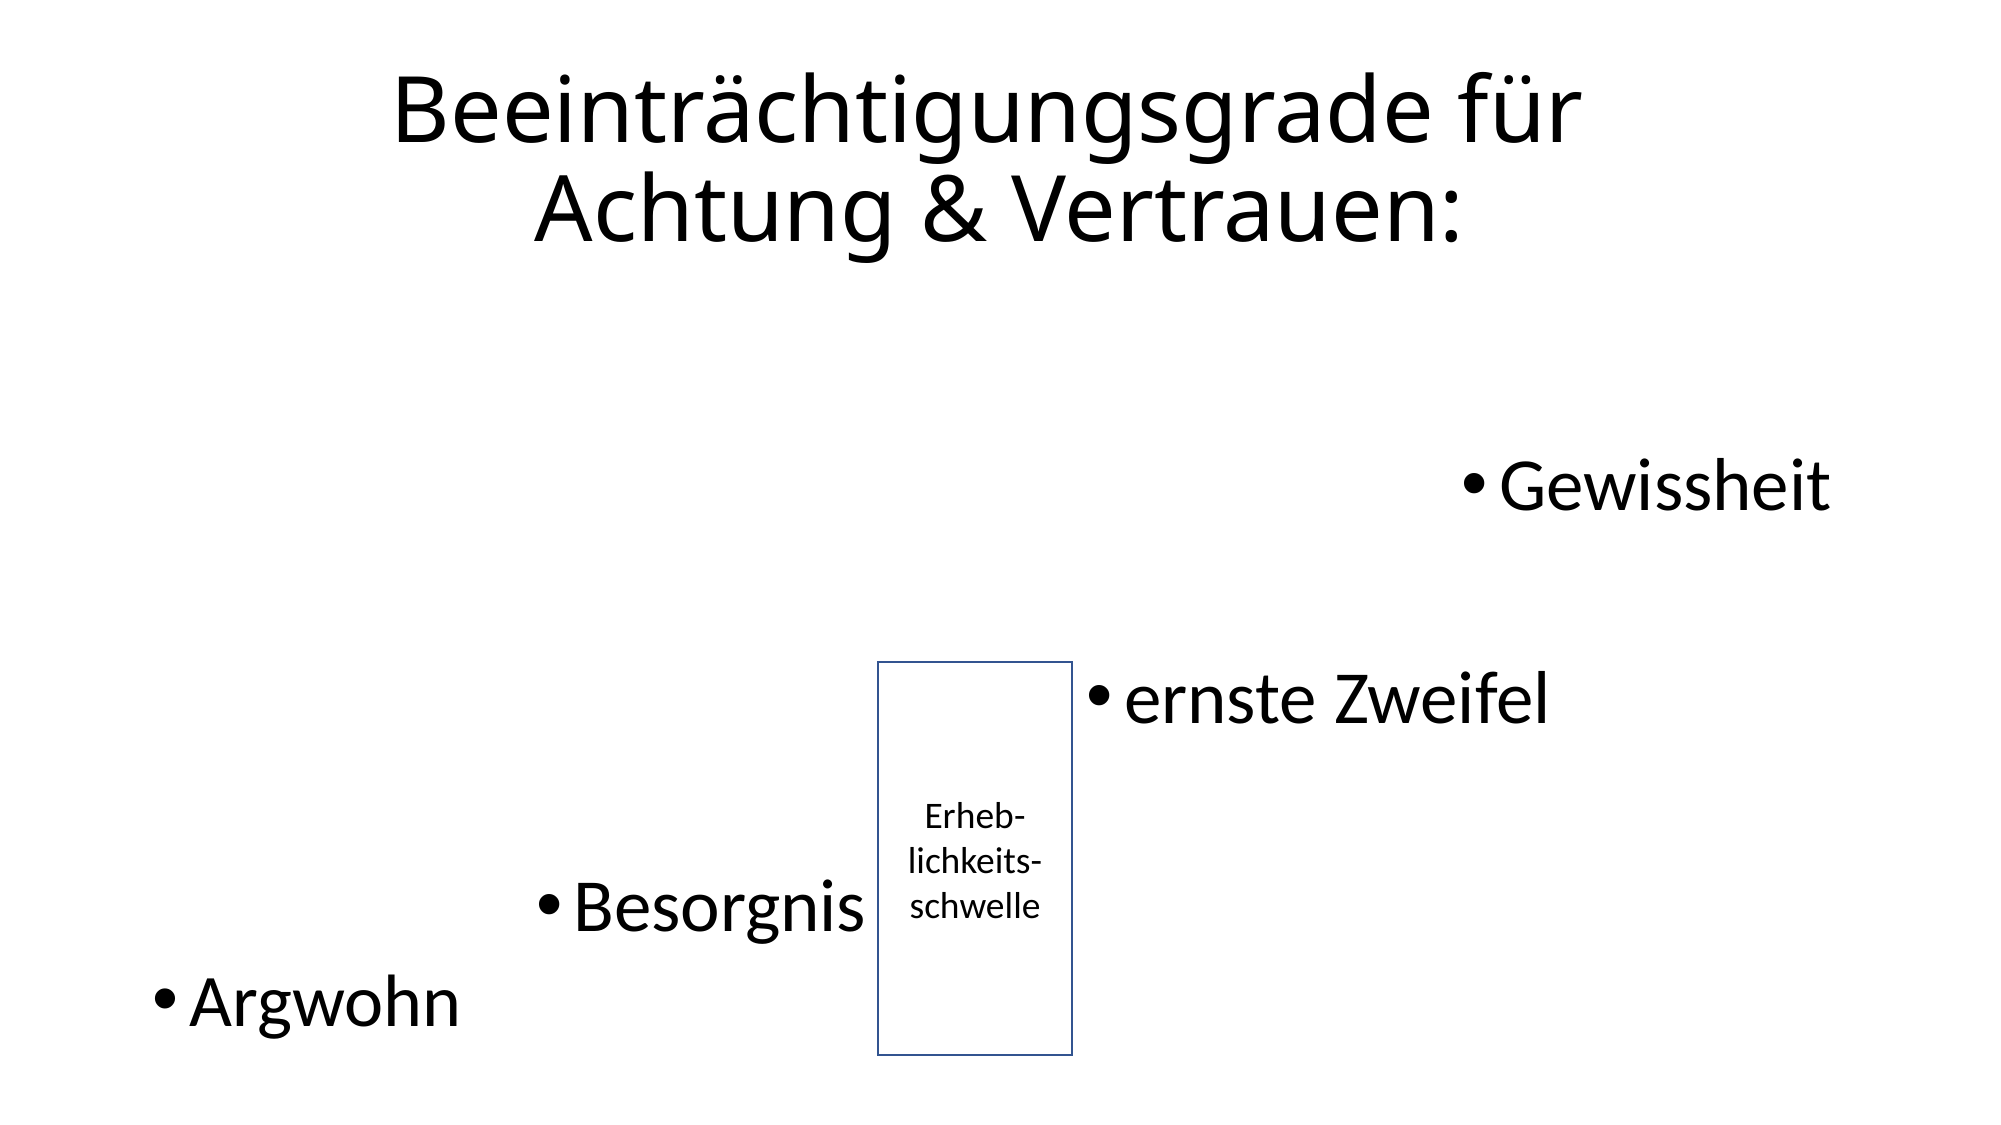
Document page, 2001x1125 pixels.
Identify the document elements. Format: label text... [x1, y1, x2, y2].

list Gewissheit ernste Zweifel [1071, 338, 1863, 1052]
text_box [1445, 329, 1888, 1043]
text_box Besorgnis [521, 341, 1013, 1056]
title Beeinträchtigungsgrade für Achtung & Vertrauen: [137, 53, 1863, 272]
list Argwohn [137, 341, 501, 1055]
text_box Erheb-lichkeits-schwelle [1013, 661, 1073, 1056]
